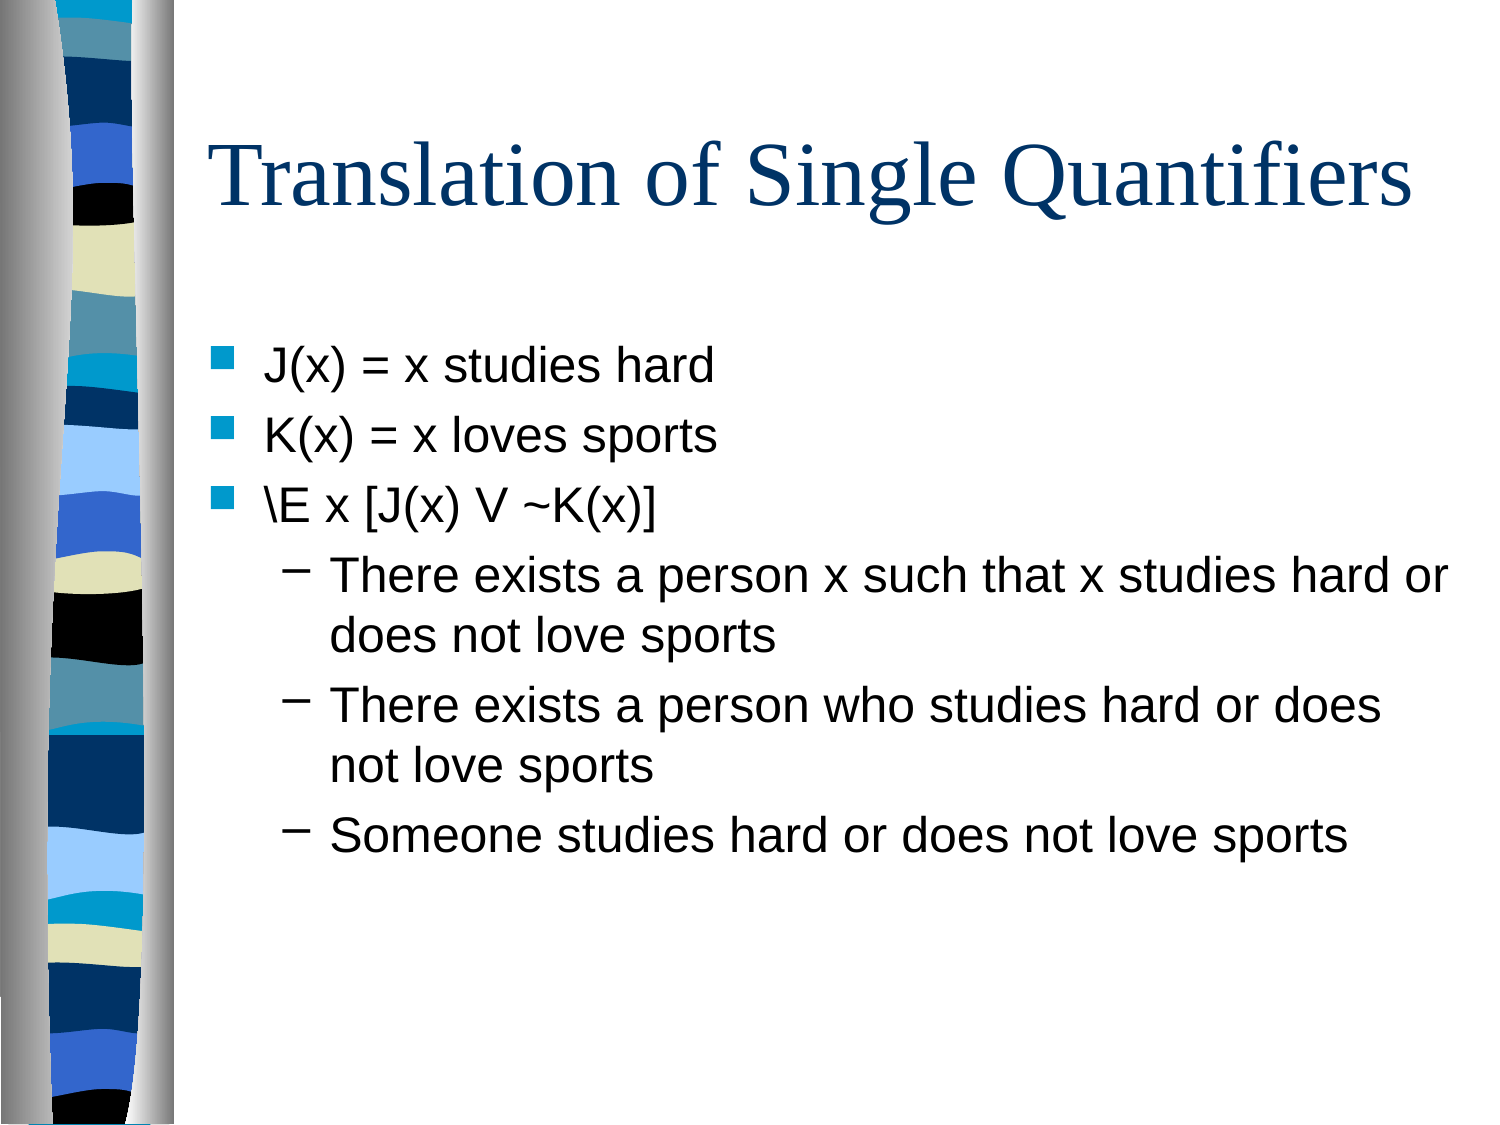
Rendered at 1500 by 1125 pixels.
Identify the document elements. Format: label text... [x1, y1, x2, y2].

list J(x) = x studies hard K(x) = x loves sports \E x [J(x) V ~K(x)] There exists a person x such that x studies hard or does not love sports There exists a person who studies hard or does not love sports Someone studies hard or does not love sports [192, 324, 1468, 1001]
title Translation of Single Quantifiers [192, 74, 1468, 263]
